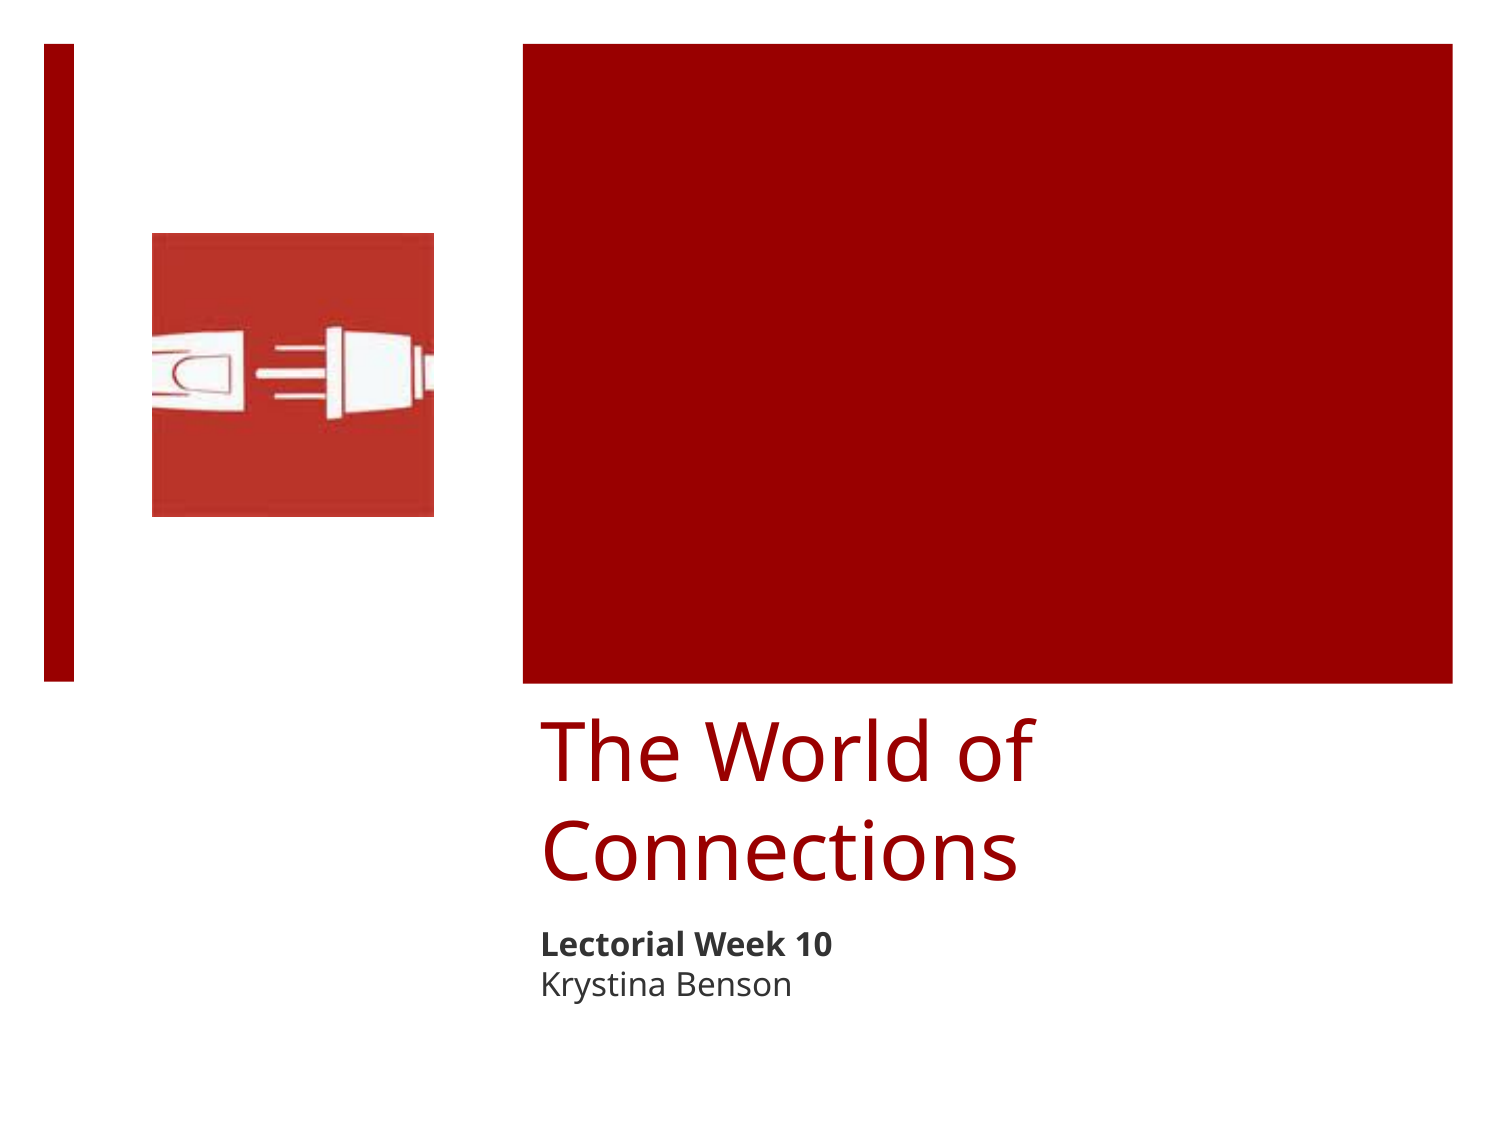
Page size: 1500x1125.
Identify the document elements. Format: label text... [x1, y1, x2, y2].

picture [151, 233, 434, 518]
subtitle Lectorial Week 10 Krystina Benson [525, 915, 1421, 1018]
title The World of Connections [525, 690, 1421, 905]
